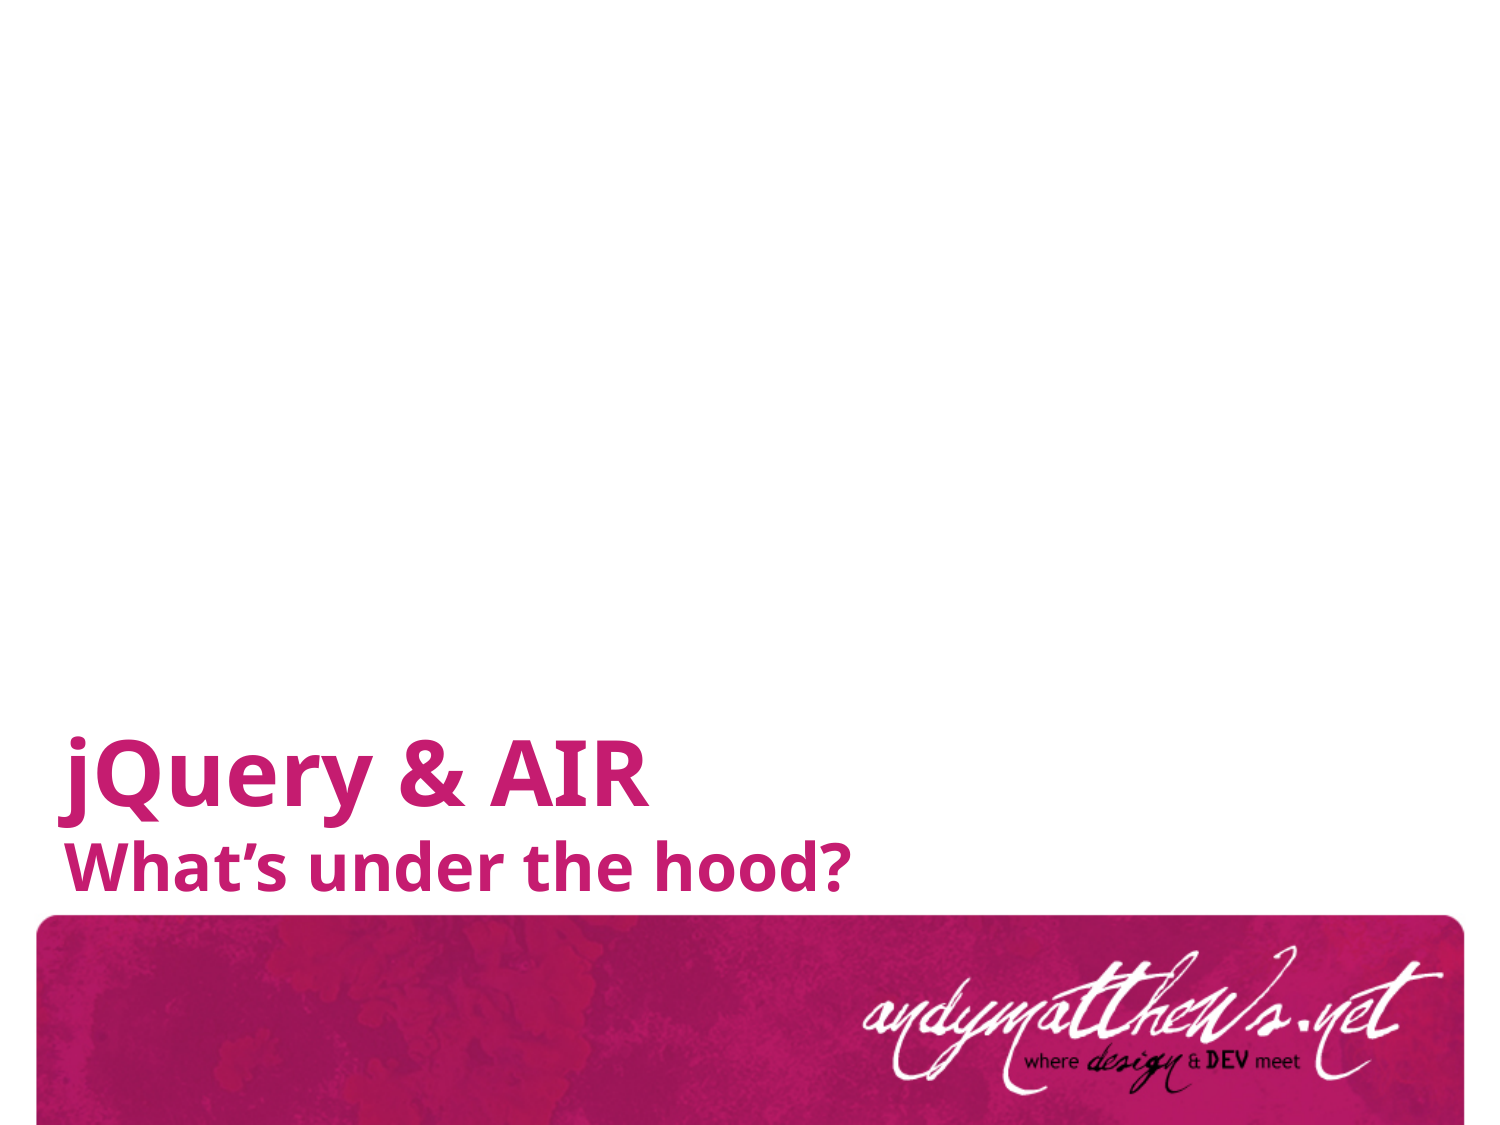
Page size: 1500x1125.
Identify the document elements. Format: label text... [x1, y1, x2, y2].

picture [0, 0, 1500, 1125]
text_box jQuery & AIR What’s under the hood? [50, 159, 1450, 913]
